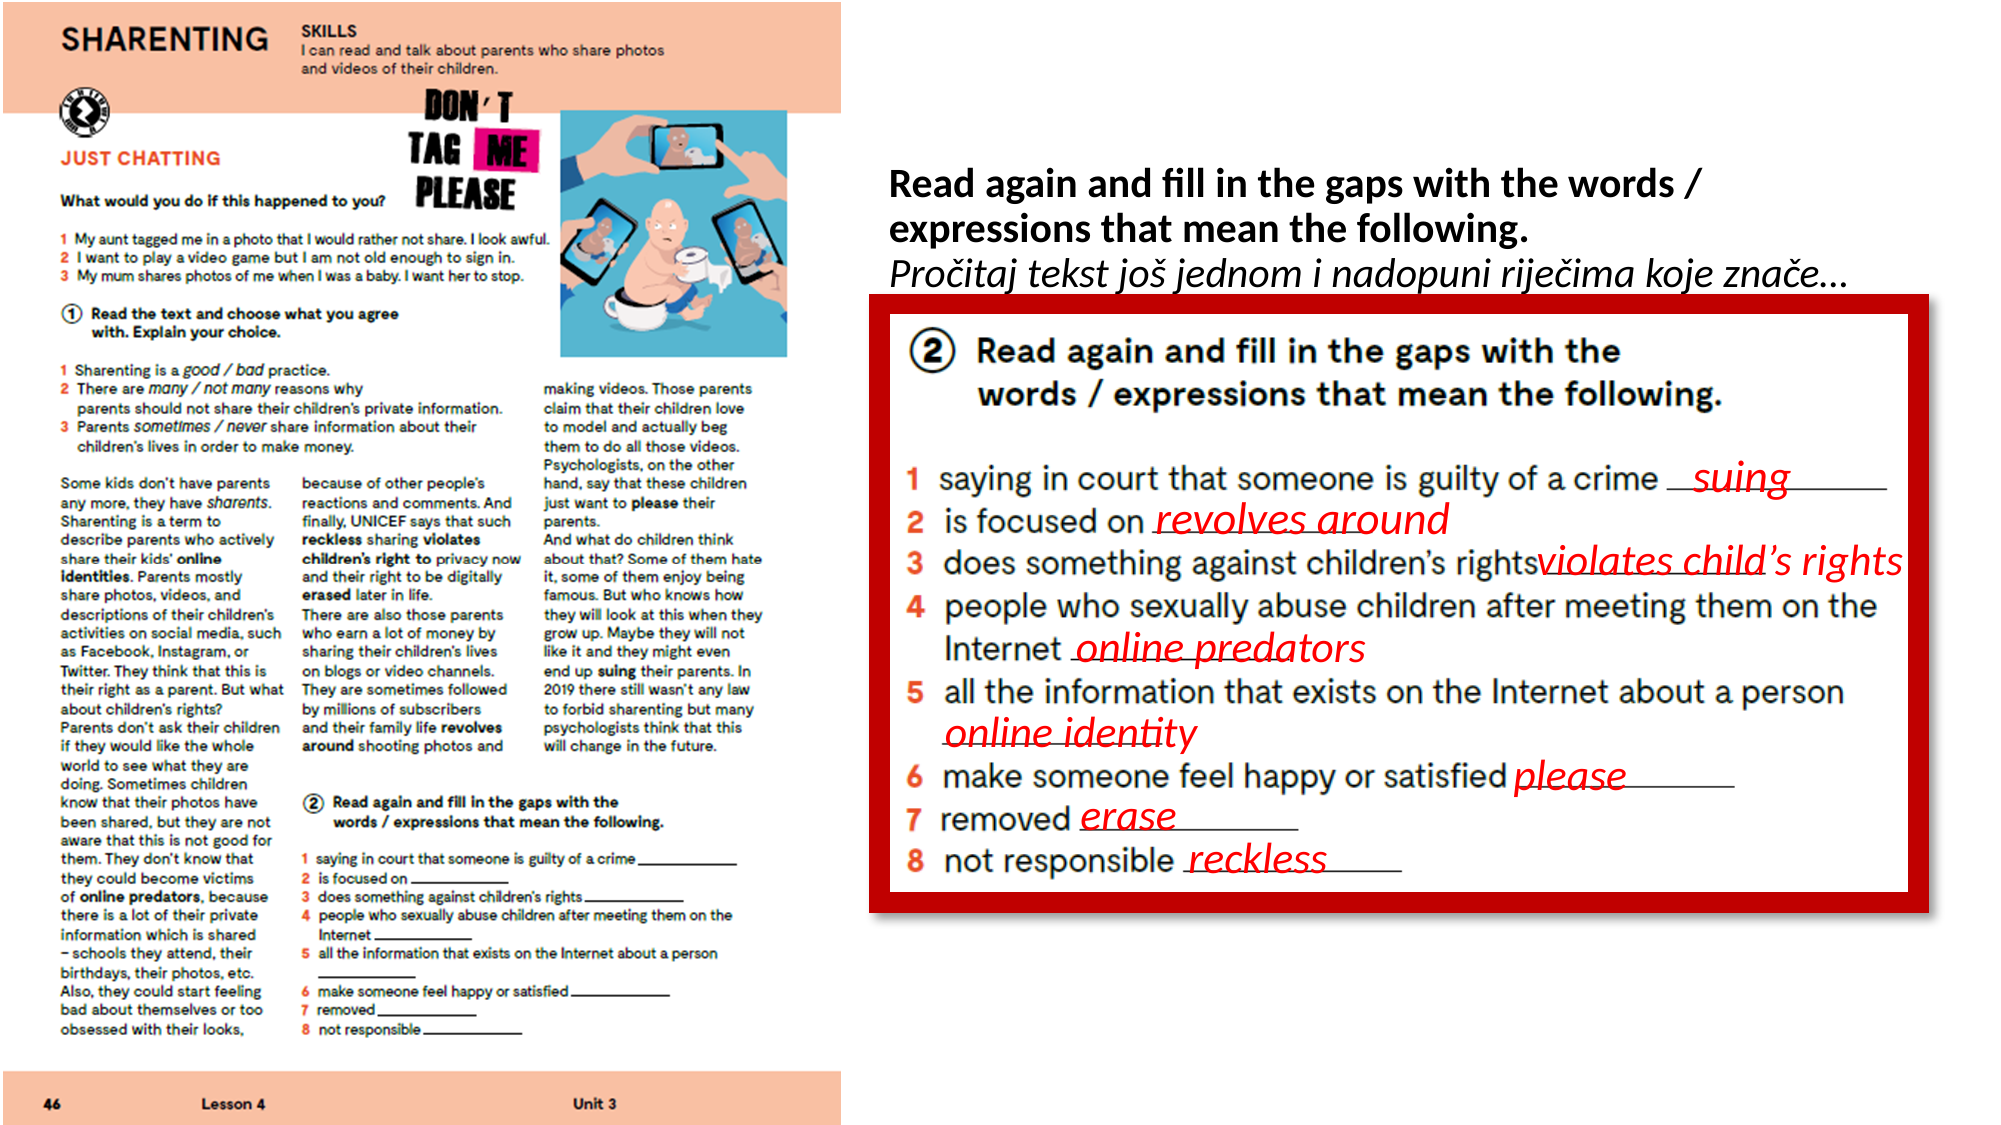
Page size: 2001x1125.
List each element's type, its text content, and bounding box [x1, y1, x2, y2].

text_box please [1908, 739, 1959, 800]
picture [3, 2, 841, 1125]
text_box suing [1908, 439, 2000, 525]
text_box violates child’s rights [1908, 524, 1982, 584]
text_box Read again and fill in the gaps with the words / expressions that mean the following. Pročitaj tekst još jednom i nadopuni riječima koje znače… [873, 154, 1924, 294]
picture [889, 314, 1908, 893]
